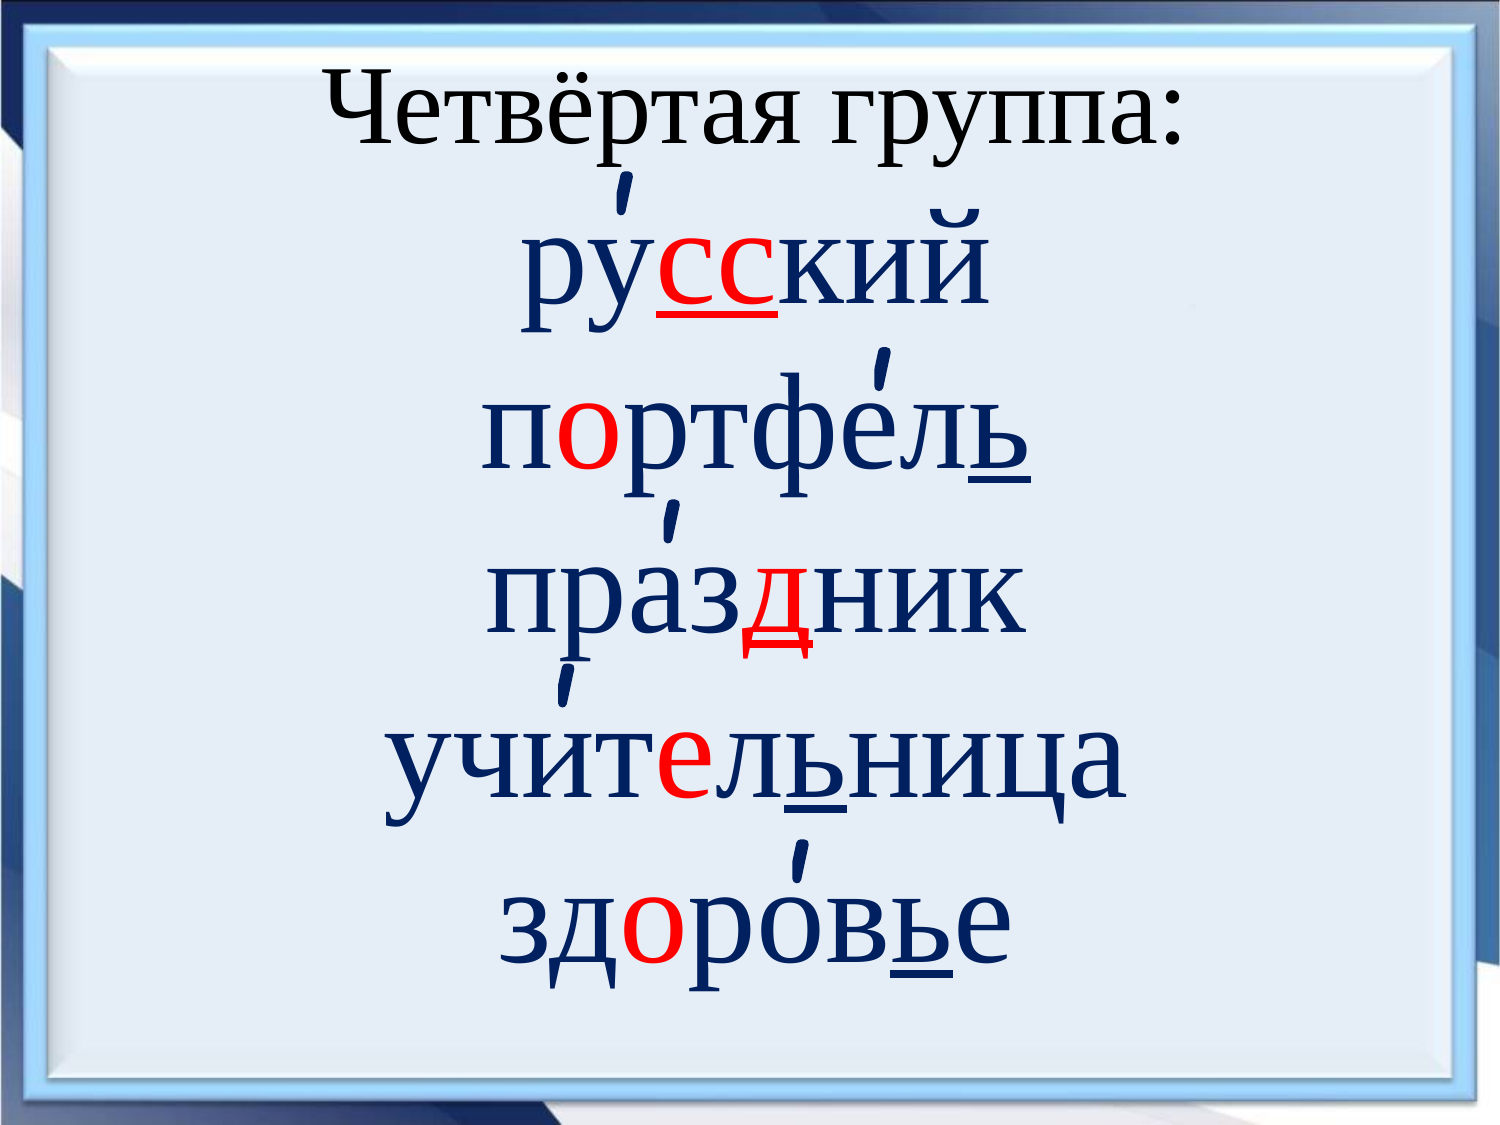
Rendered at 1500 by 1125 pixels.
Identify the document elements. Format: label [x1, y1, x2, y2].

picture [0, 0, 1500, 1125]
text_box [70, 23, 1442, 1008]
